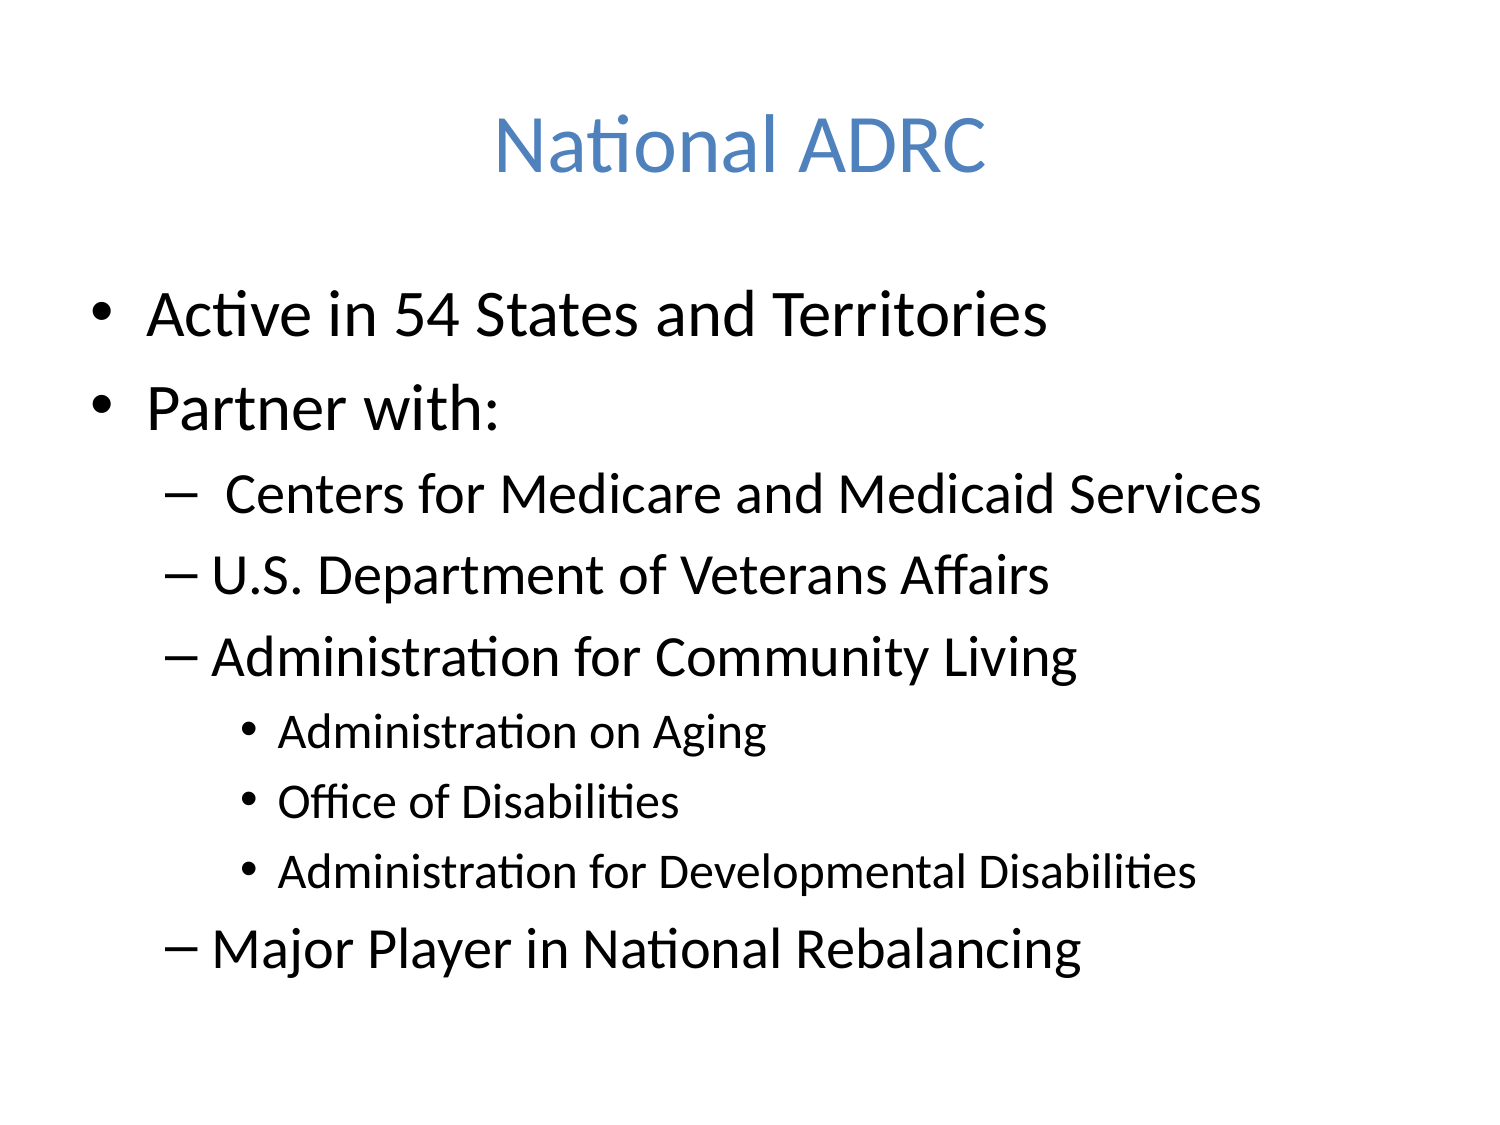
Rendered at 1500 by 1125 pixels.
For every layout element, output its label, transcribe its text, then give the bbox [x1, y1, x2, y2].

title National ADRC [75, 45, 1425, 233]
list Active in 54 States and Territories Partner with: Centers for Medicare and Medicaid Services U.S. Department of Veterans Affairs Administration for Community Living Administration on Aging Office of Disabilities Administration for Developmental Disabilities Major Player in National Rebalancing [75, 262, 1425, 1005]
